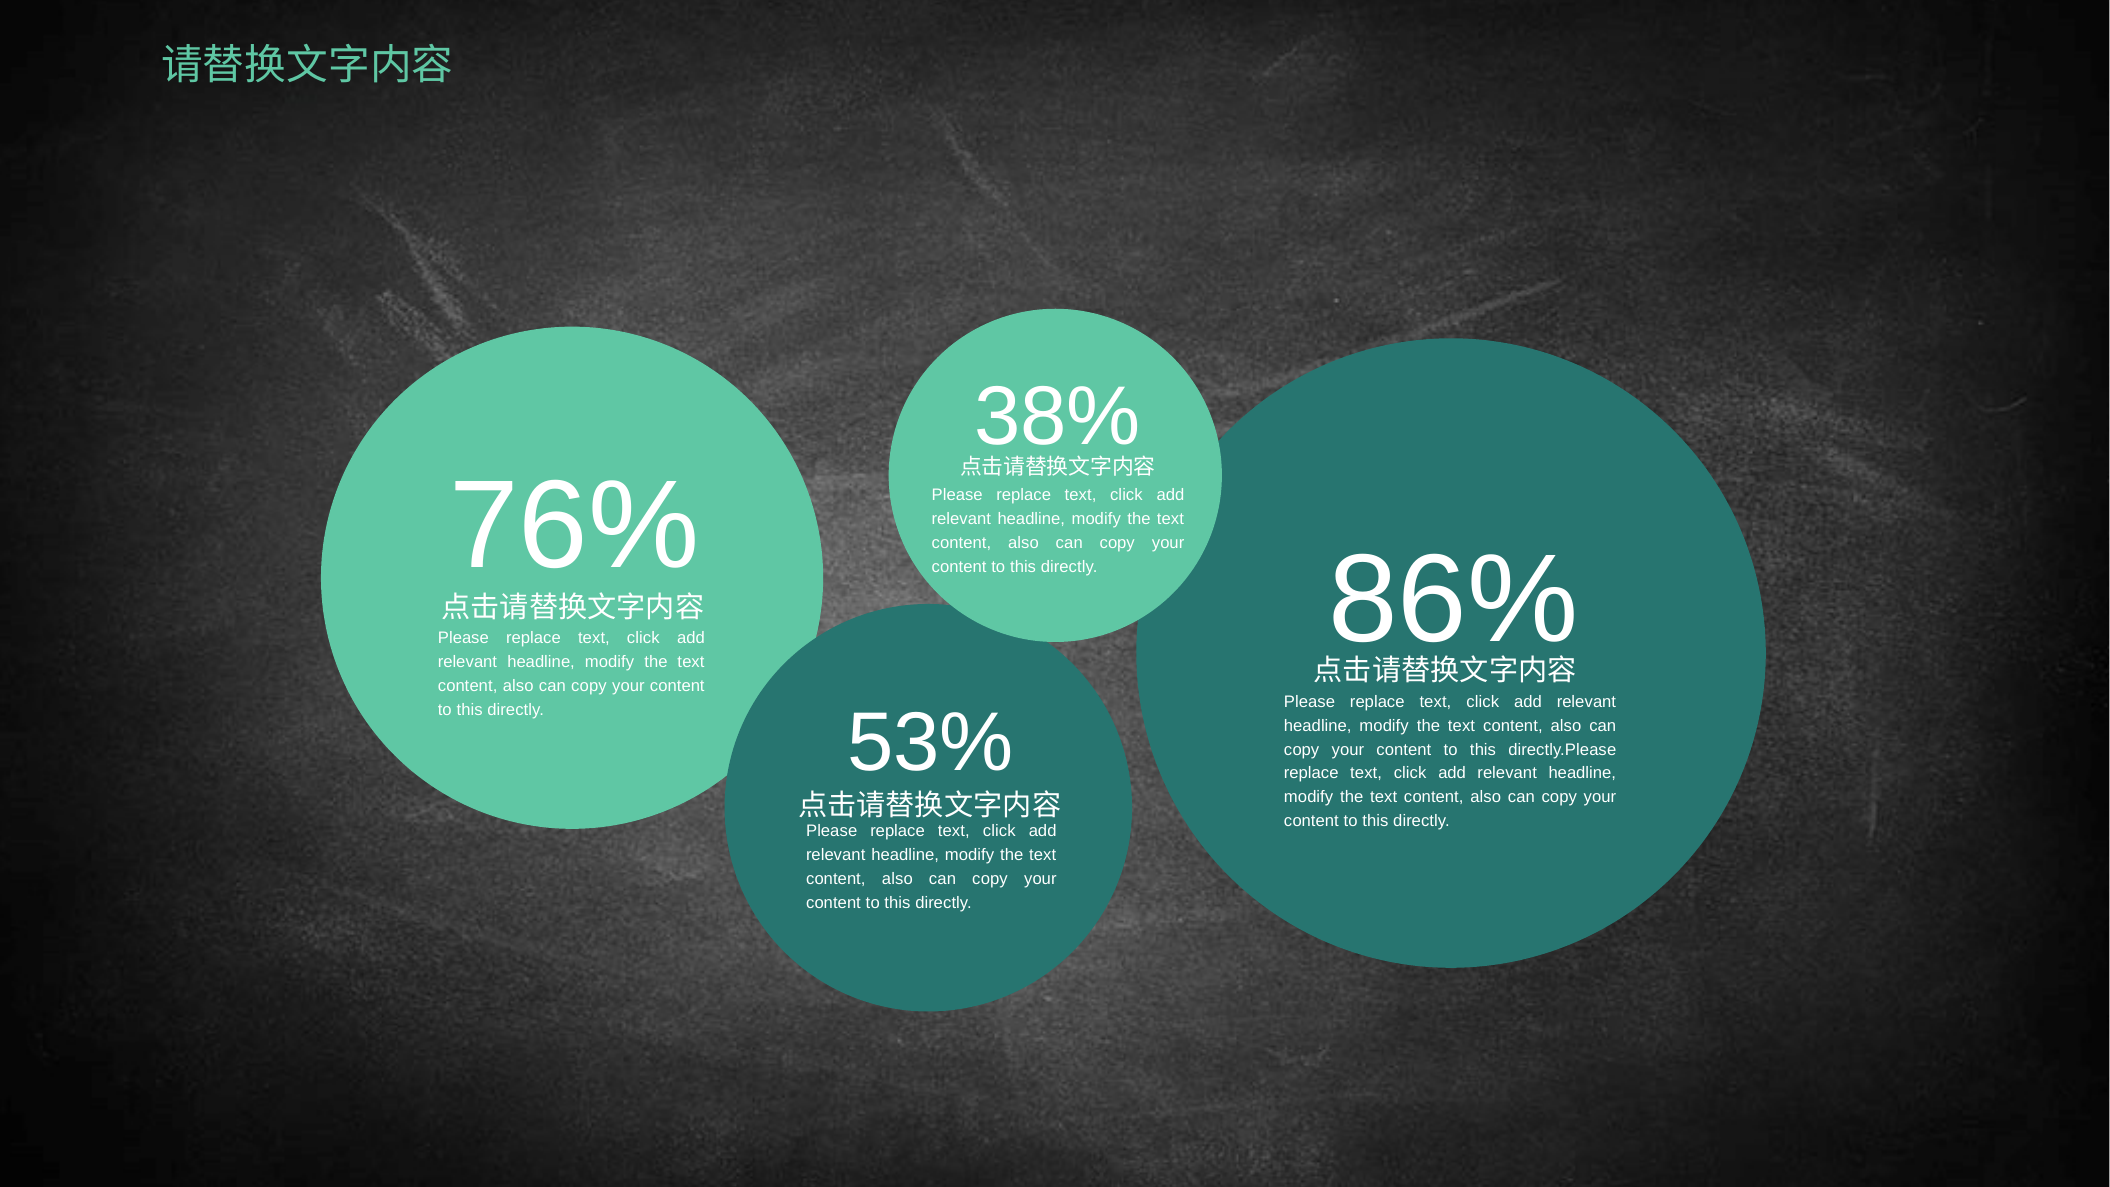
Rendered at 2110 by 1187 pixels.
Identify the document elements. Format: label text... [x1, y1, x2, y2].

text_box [320, 326, 824, 829]
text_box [1136, 338, 1766, 968]
text_box 请替换文字内容 [145, 22, 500, 94]
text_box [888, 308, 1222, 642]
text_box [724, 603, 1133, 1012]
picture [0, 0, 2110, 1187]
